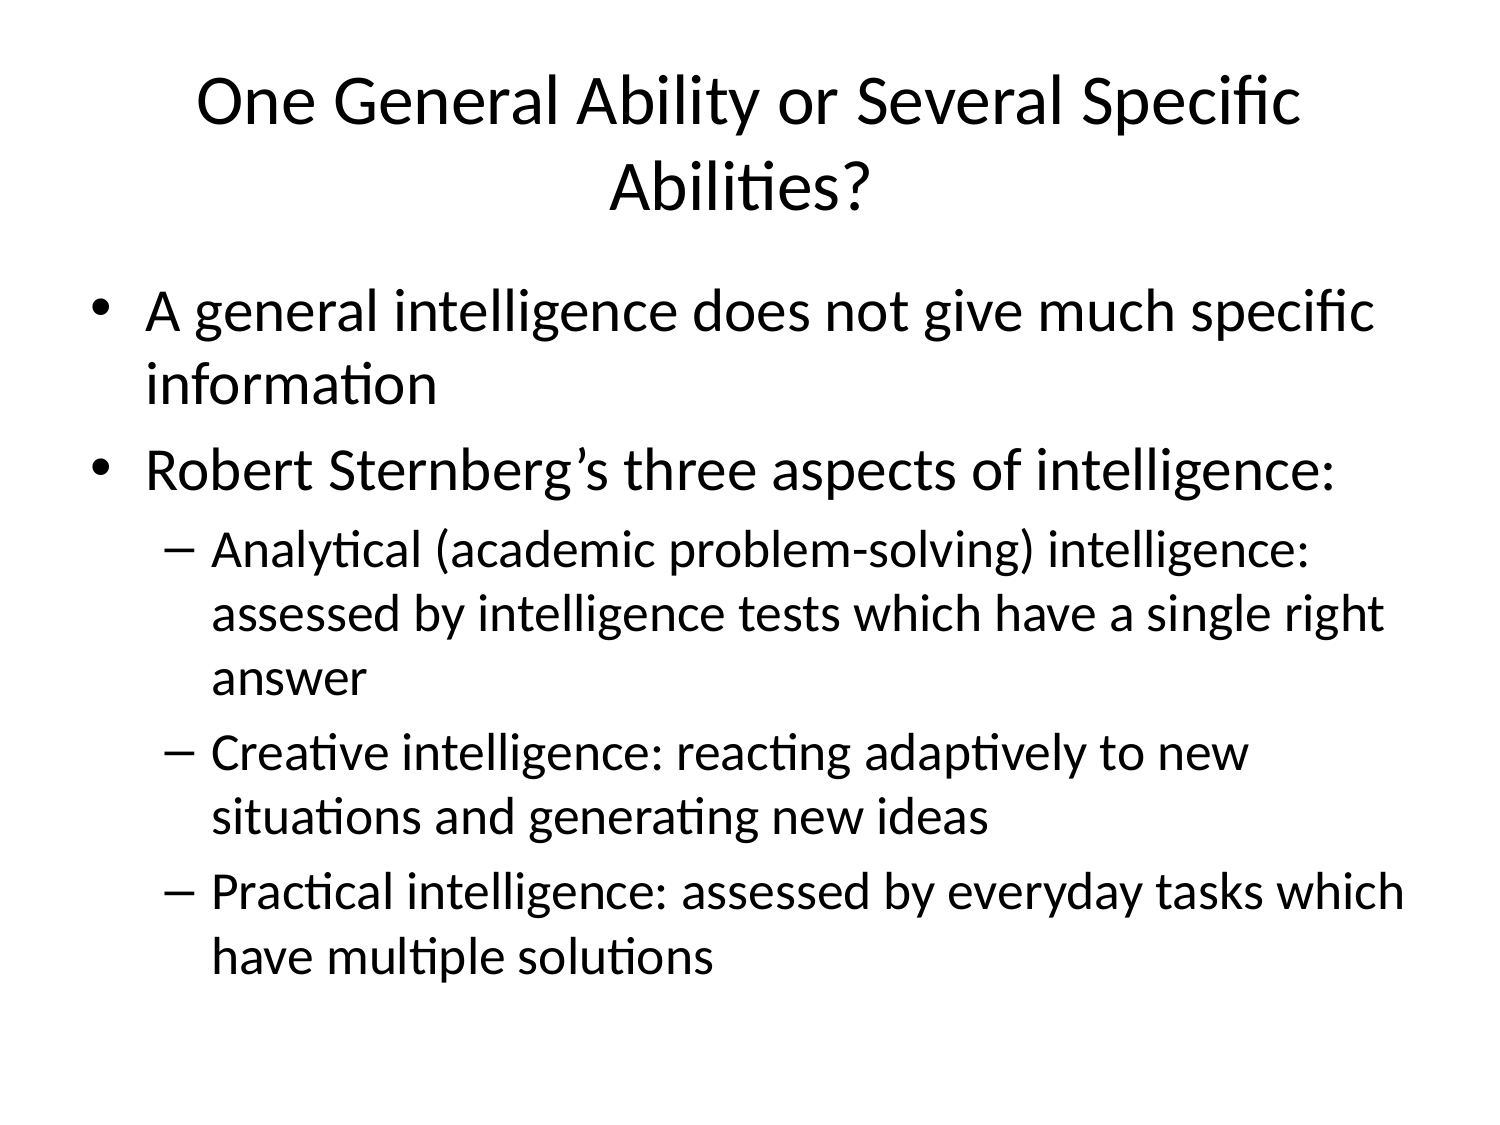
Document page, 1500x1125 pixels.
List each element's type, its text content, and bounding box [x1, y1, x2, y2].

title One General Ability or Several Specific Abilities? [75, 45, 1425, 233]
list A general intelligence does not give much specific information Robert Sternberg’s three aspects of intelligence: Analytical (academic problem-solving) intelligence: assessed by intelligence tests which have a single right answer Creative intelligence: reacting adaptively to new situations and generating new ideas Practical intelligence: assessed by everyday tasks which have multiple solutions [75, 262, 1425, 1005]
